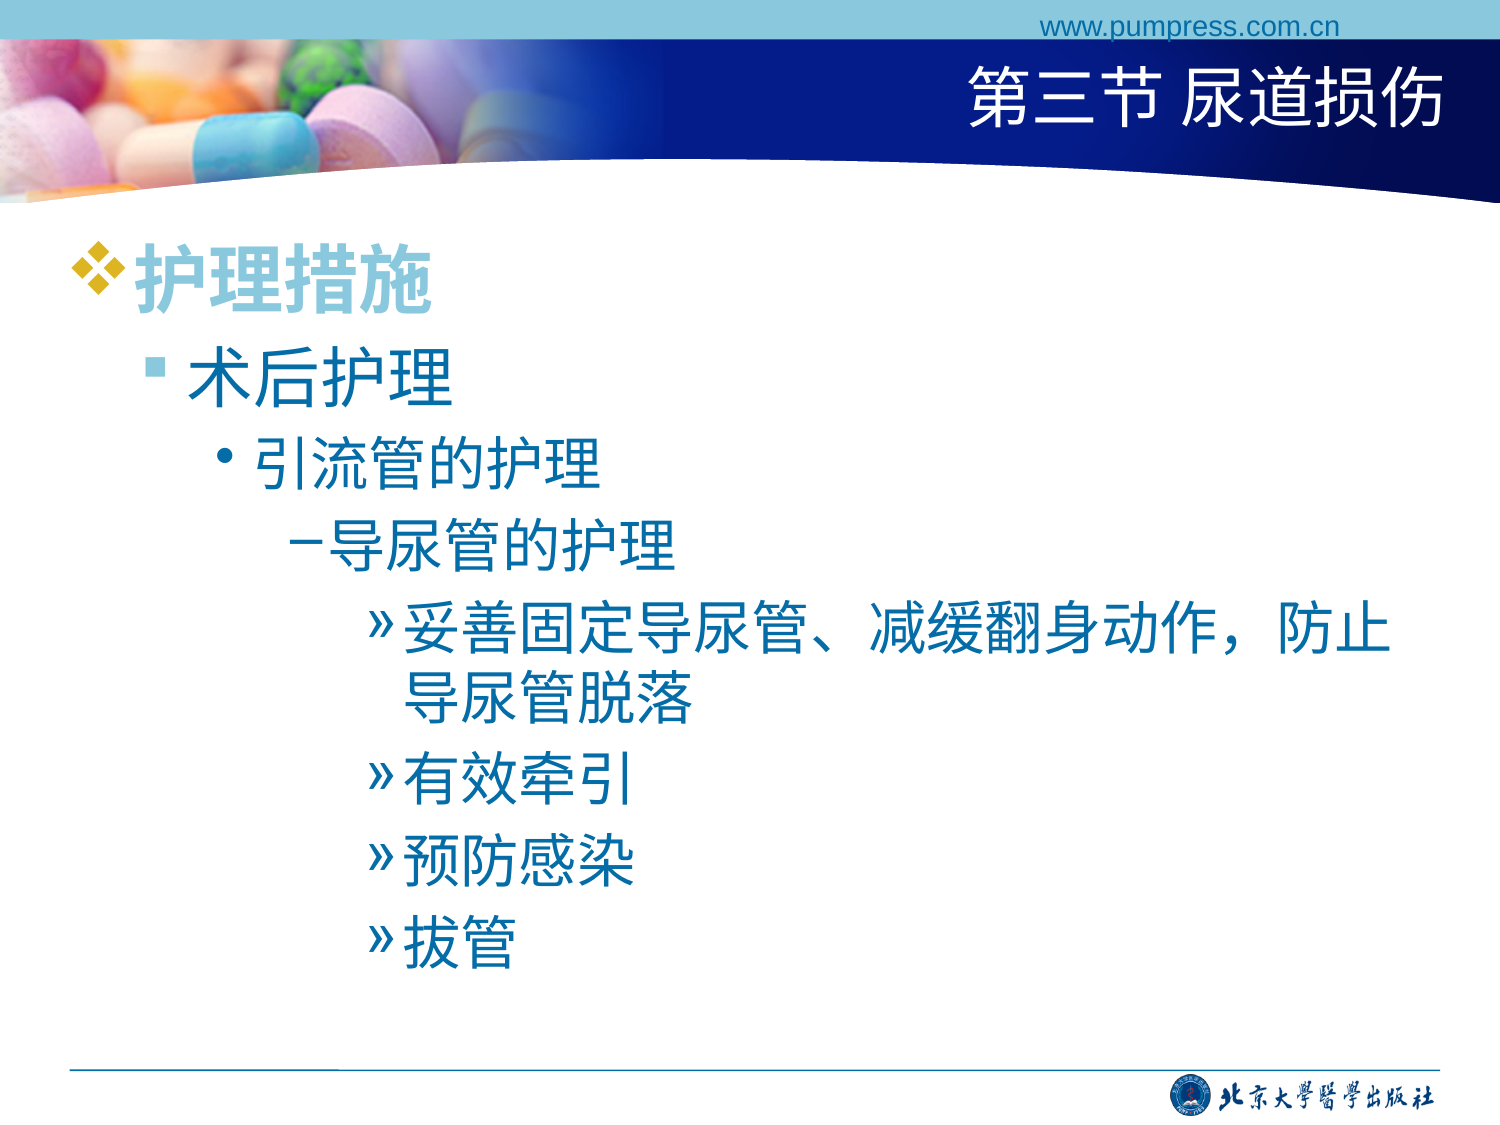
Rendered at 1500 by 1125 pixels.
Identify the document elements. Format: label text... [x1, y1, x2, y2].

title 第三节 尿道损伤 [137, 49, 1463, 143]
slide_number www.pumpress.com.cn [1025, 0, 1463, 38]
picture [1170, 1074, 1436, 1118]
picture [0, 40, 1500, 203]
list 护理措施 术后护理 引流管的护理 导尿管的护理 妥善固定导尿管、减缓翻身动作，防止导尿管脱落 有效牵引 预防感染 拔管 [49, 224, 1463, 1026]
